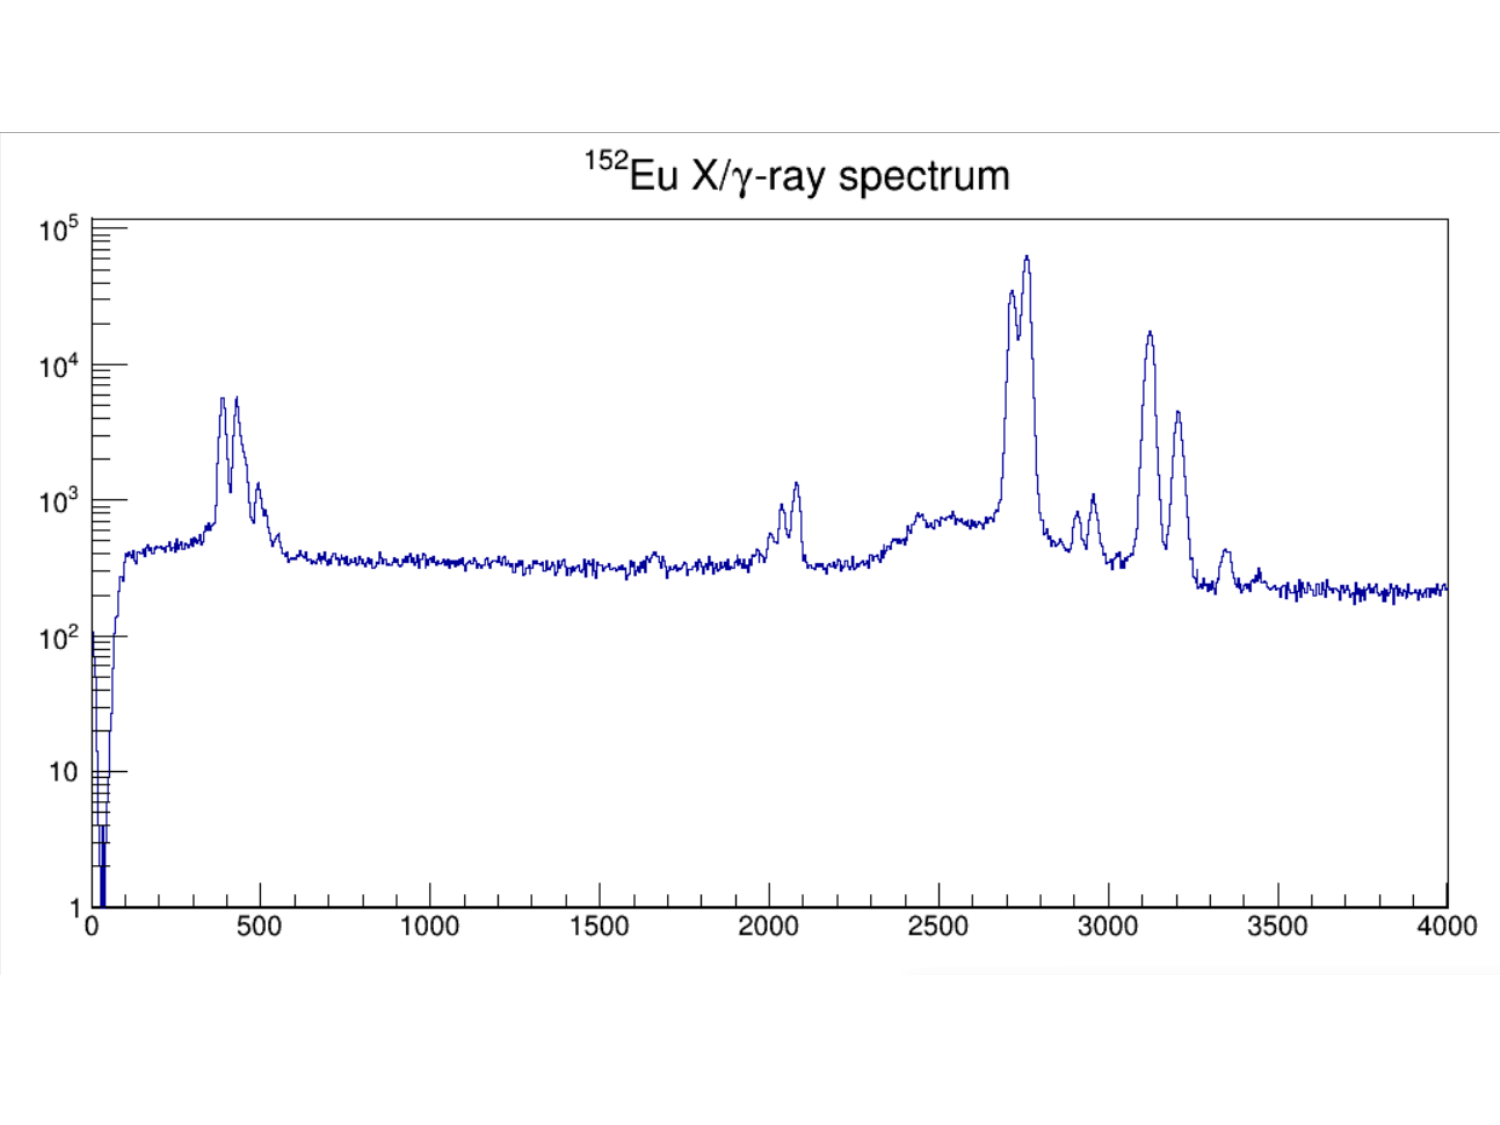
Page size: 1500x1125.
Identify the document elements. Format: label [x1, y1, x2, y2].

picture [0, 132, 1500, 975]
